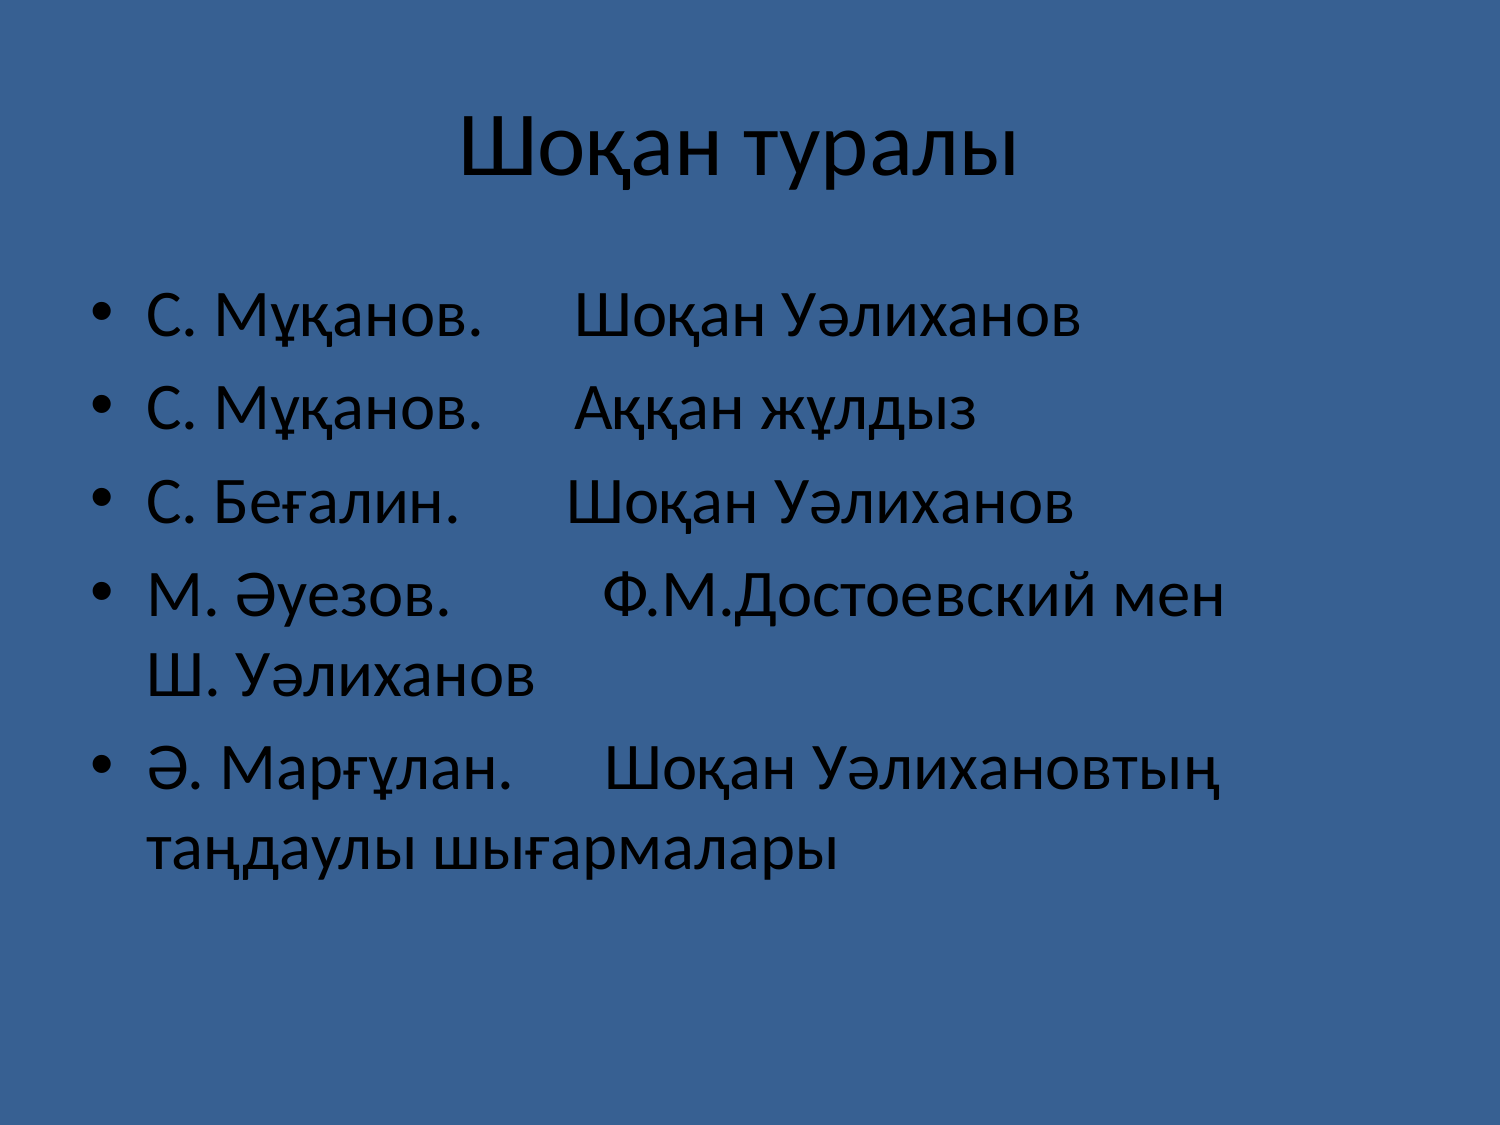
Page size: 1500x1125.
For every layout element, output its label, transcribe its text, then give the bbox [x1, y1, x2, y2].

title Шоқан туралы [74, 44, 1426, 233]
list С. Мұқанов. Шоқан Уәлиханов С. Мұқанов. Аққан жұлдыз С. Беғалин. Шоқан Уәлиханов М. Әуезов. Ф.М.Достоевский мен Ш. Уәлиханов Ә. Марғұлан. Шоқан Уәлихановтың таңдаулы шығармалары [74, 262, 1426, 1006]
